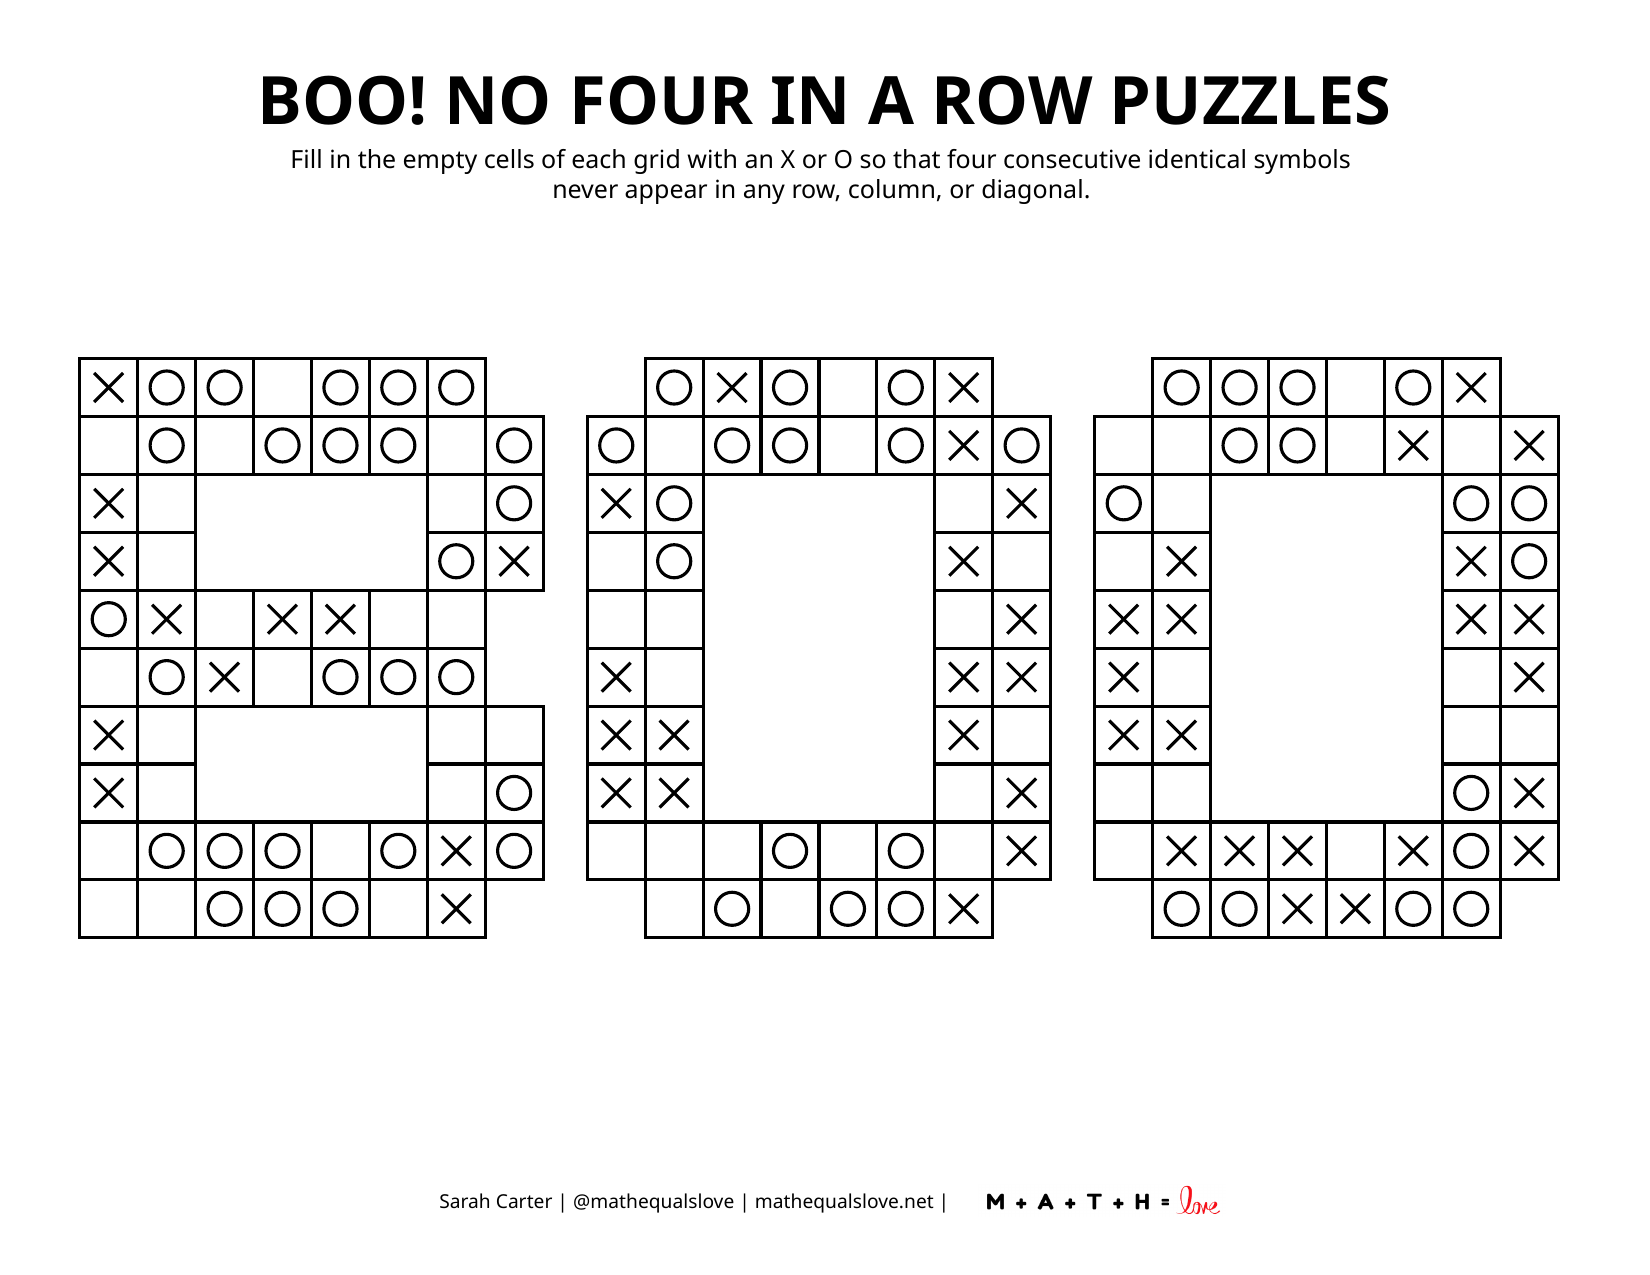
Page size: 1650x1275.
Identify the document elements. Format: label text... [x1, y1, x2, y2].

text_box Sarah Carter | @mathequalslove | mathequalslove.net | [424, 1182, 1259, 1220]
picture [978, 1183, 1226, 1218]
text_box BOO! NO FOUR IN A ROW PUZZLES [76, 50, 1574, 135]
text_box Fill in the empty cells of each grid with an X or O so that four consecutive identical symbols never appear in any row, column, or diagonal. [0, 135, 1650, 211]
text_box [79, 358, 1559, 939]
